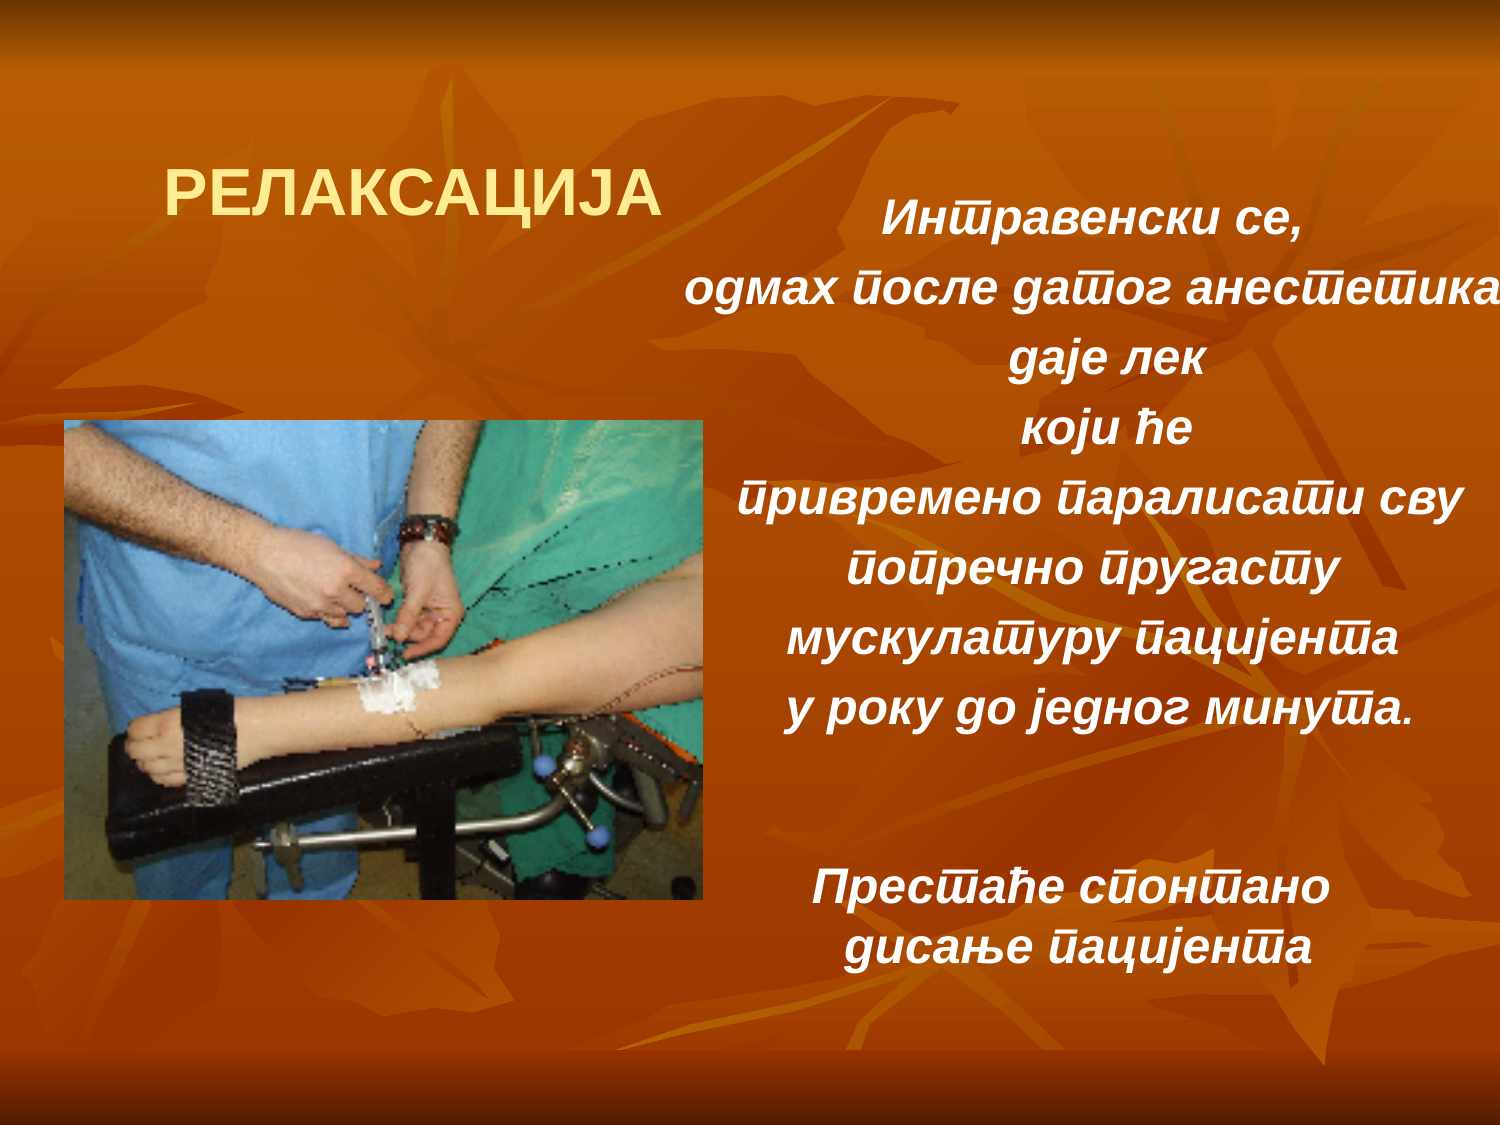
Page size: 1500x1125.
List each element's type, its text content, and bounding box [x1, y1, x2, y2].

text_box Интравенски се, одмах после датог анестетика, даје лек који ће привремено паралисати сву попречно пругасту мускулатуру пацијента у року до једног минута. [669, 176, 1500, 742]
text_box РЕЛАКСАЦИЈА [149, 140, 680, 236]
text_box Престаће спонтано дисање пацијента [797, 846, 1360, 981]
picture [64, 420, 703, 900]
